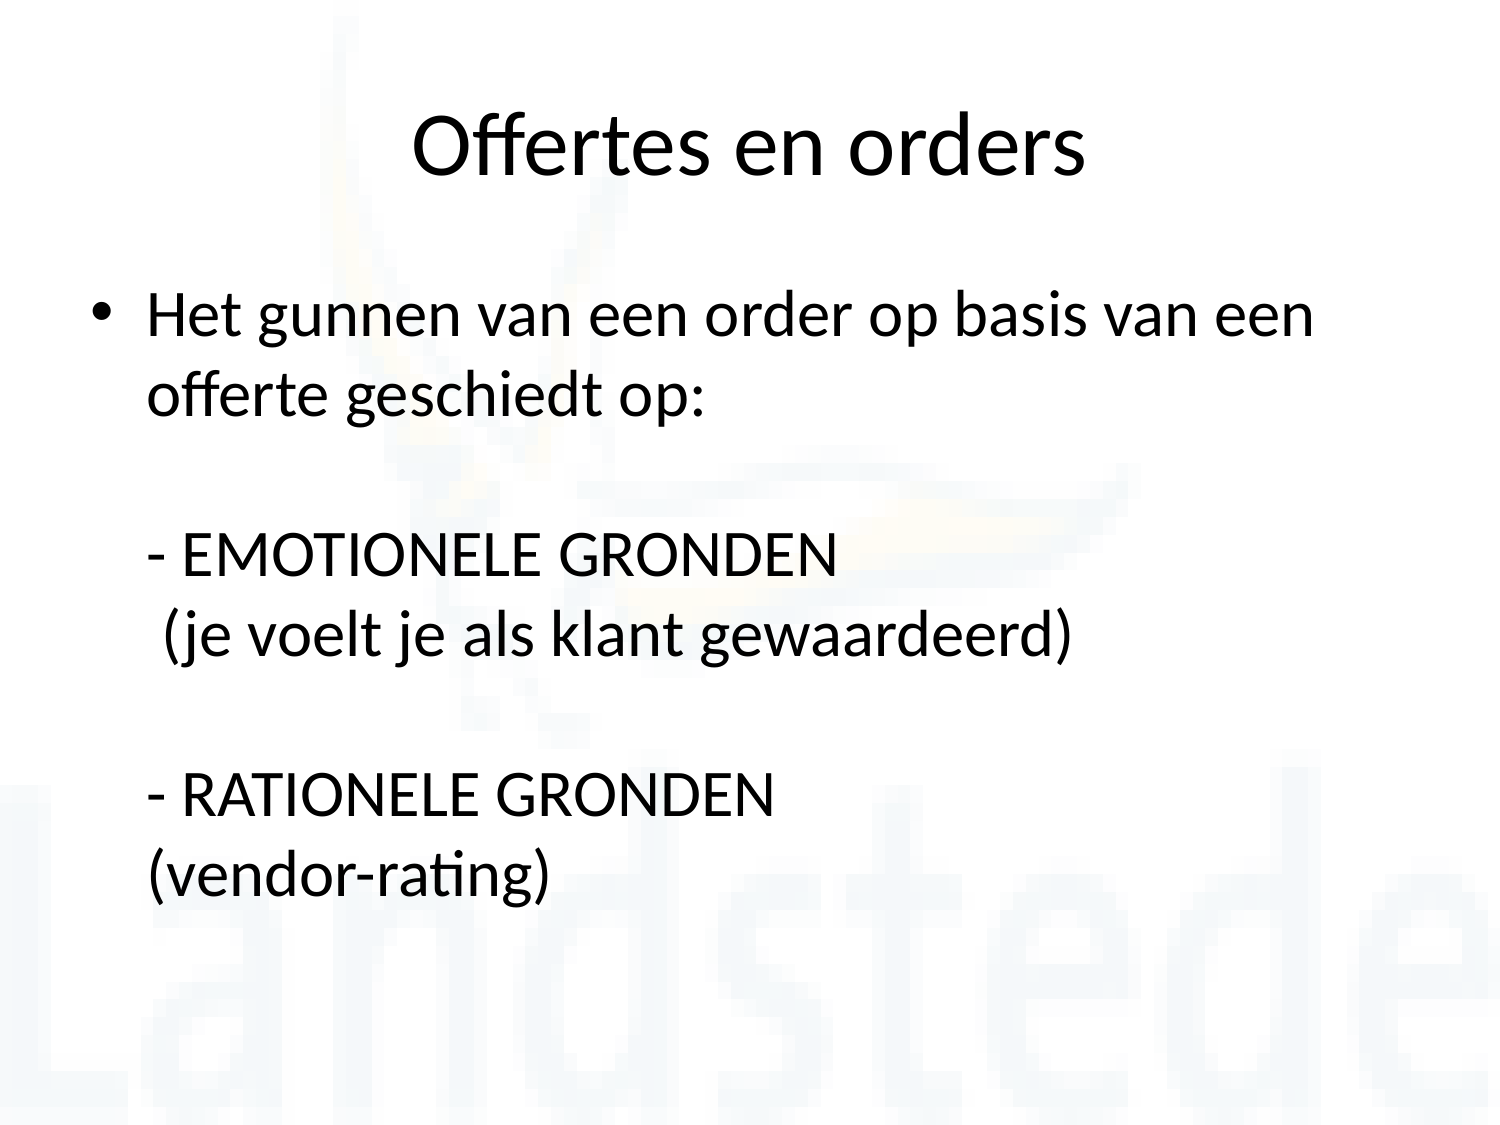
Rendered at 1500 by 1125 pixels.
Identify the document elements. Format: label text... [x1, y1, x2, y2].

list Het gunnen van een order op basis van een offerte geschiedt op: - EMOTIONELE GRONDEN (je voelt je als klant gewaardeerd) - RATIONELE GRONDEN (vendor-rating) [75, 262, 1425, 1005]
title Offertes en orders [75, 45, 1425, 233]
